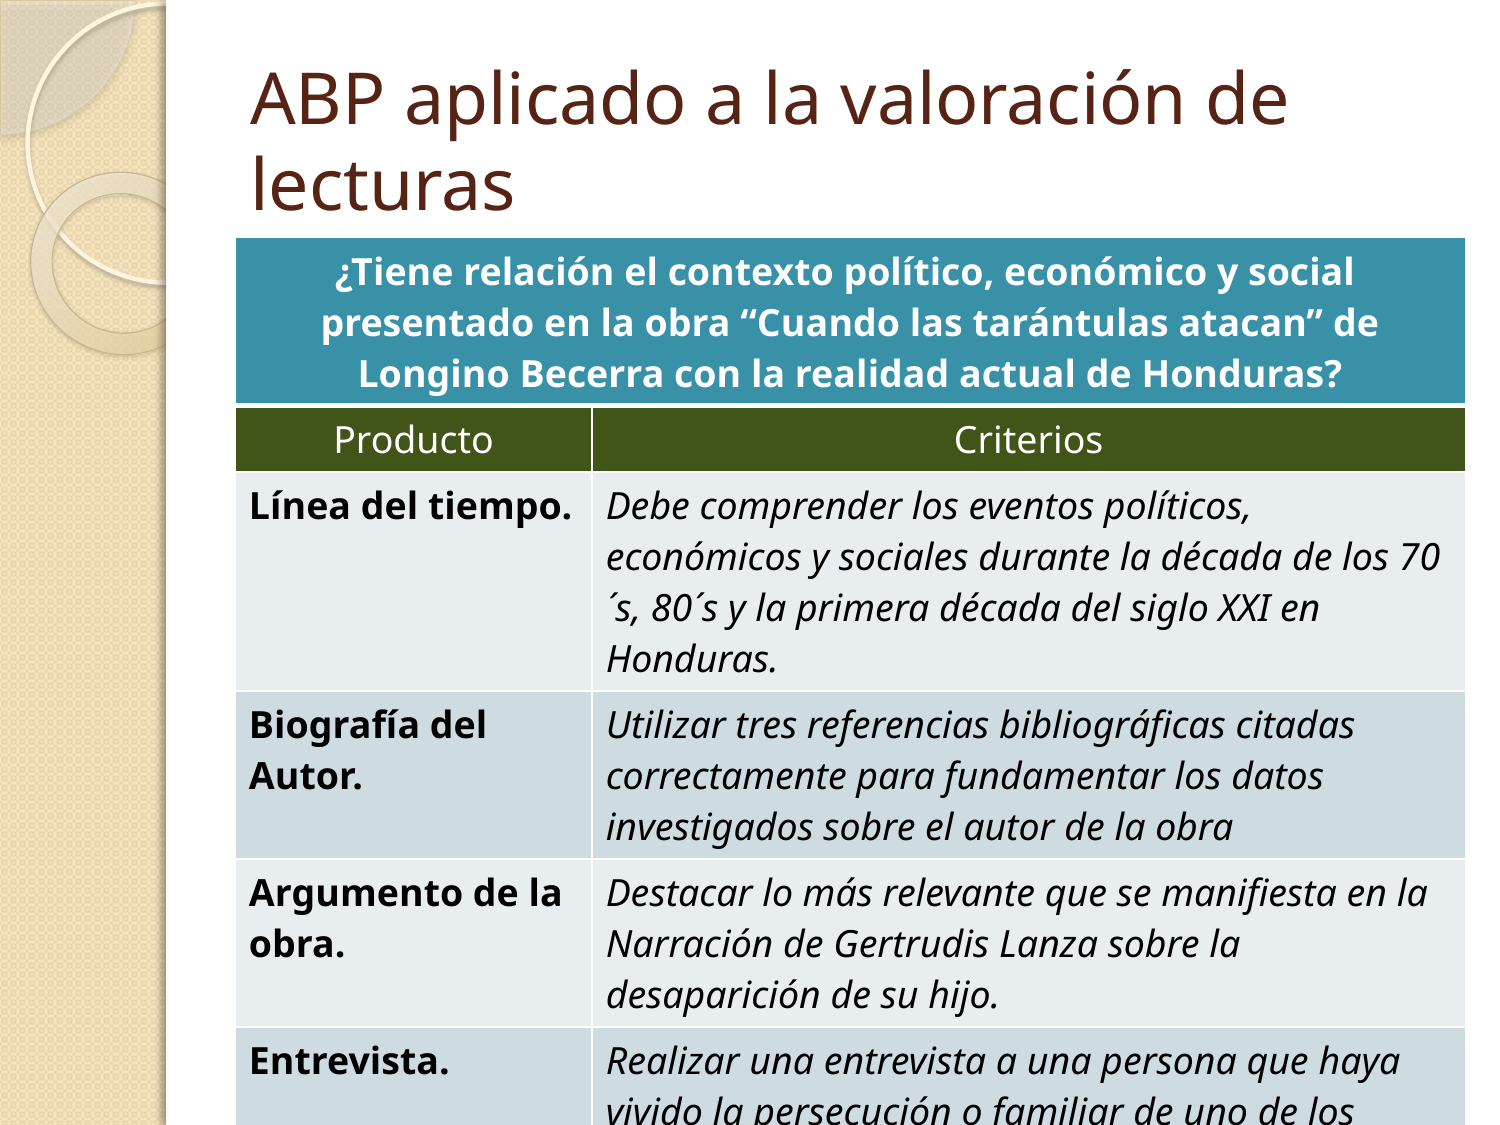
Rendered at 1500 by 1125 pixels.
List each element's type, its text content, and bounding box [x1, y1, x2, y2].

table_cell Biografía del Autor. [236, 692, 591, 858]
table_header ¿Tiene relación el contexto político, económico y social presentado en la obra “Cuando las tarántulas atacan” de Longino Becerra con la realidad actual de Honduras? [236, 238, 1465, 403]
table_cell Entrevista. [236, 1028, 591, 1125]
table_cell Realizar una entrevista a una persona que haya vivido la persecución o familiar de uno de los desaparecidos en la década de los 80´s. [593, 1028, 1465, 1125]
table_cell Criterios [593, 408, 1465, 471]
table_cell Línea del tiempo. [236, 473, 591, 690]
table_cell Producto [236, 408, 591, 471]
table_cell Argumento de la obra. [236, 860, 591, 1026]
table_cell Utilizar tres referencias bibliográficas citadas correctamente para fundamentar los datos investigados sobre el autor de la obra [593, 692, 1465, 858]
table_cell Destacar lo más relevante que se manifiesta en la Narración de Gertrudis Lanza sobre la desaparición de su hijo. [593, 860, 1465, 1026]
table_cell Debe comprender los eventos políticos, económicos y sociales durante la década de los 70 ´s, 80´s y la primera década del siglo XXI en Honduras. [593, 473, 1465, 690]
title ABP aplicado a la valoración de lecturas [235, 45, 1466, 233]
